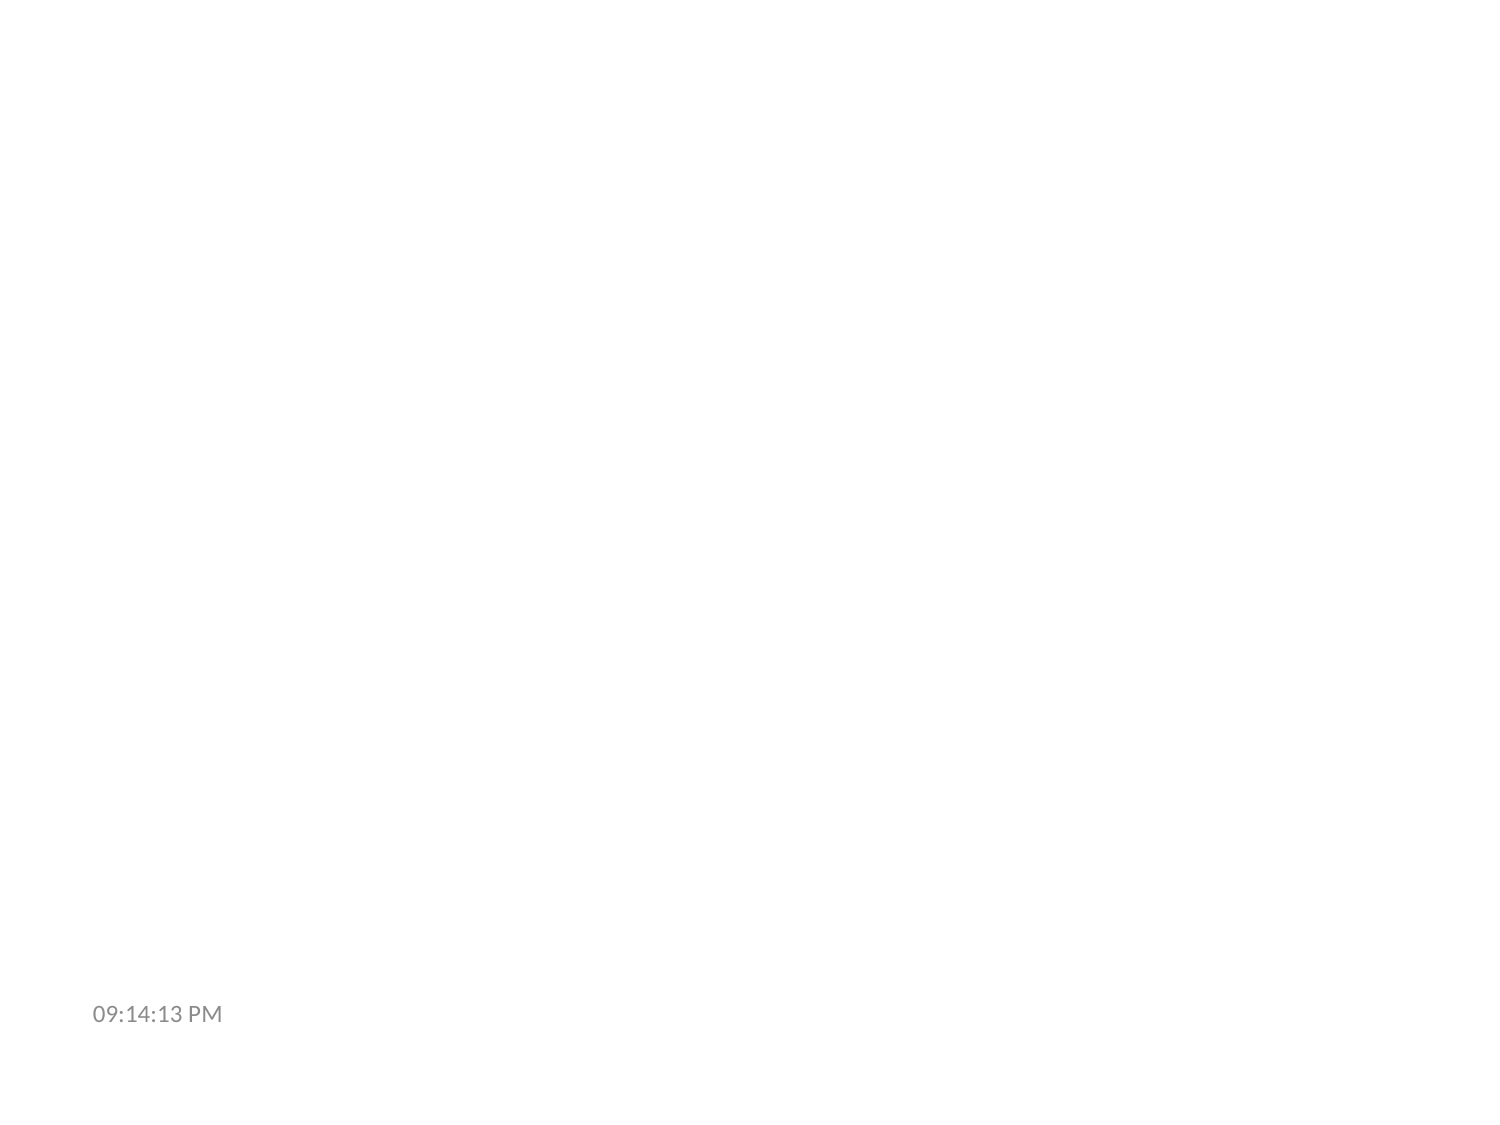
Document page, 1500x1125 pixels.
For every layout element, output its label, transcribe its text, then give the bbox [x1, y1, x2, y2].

text_box 3:35:09 PM [77, 982, 428, 1043]
